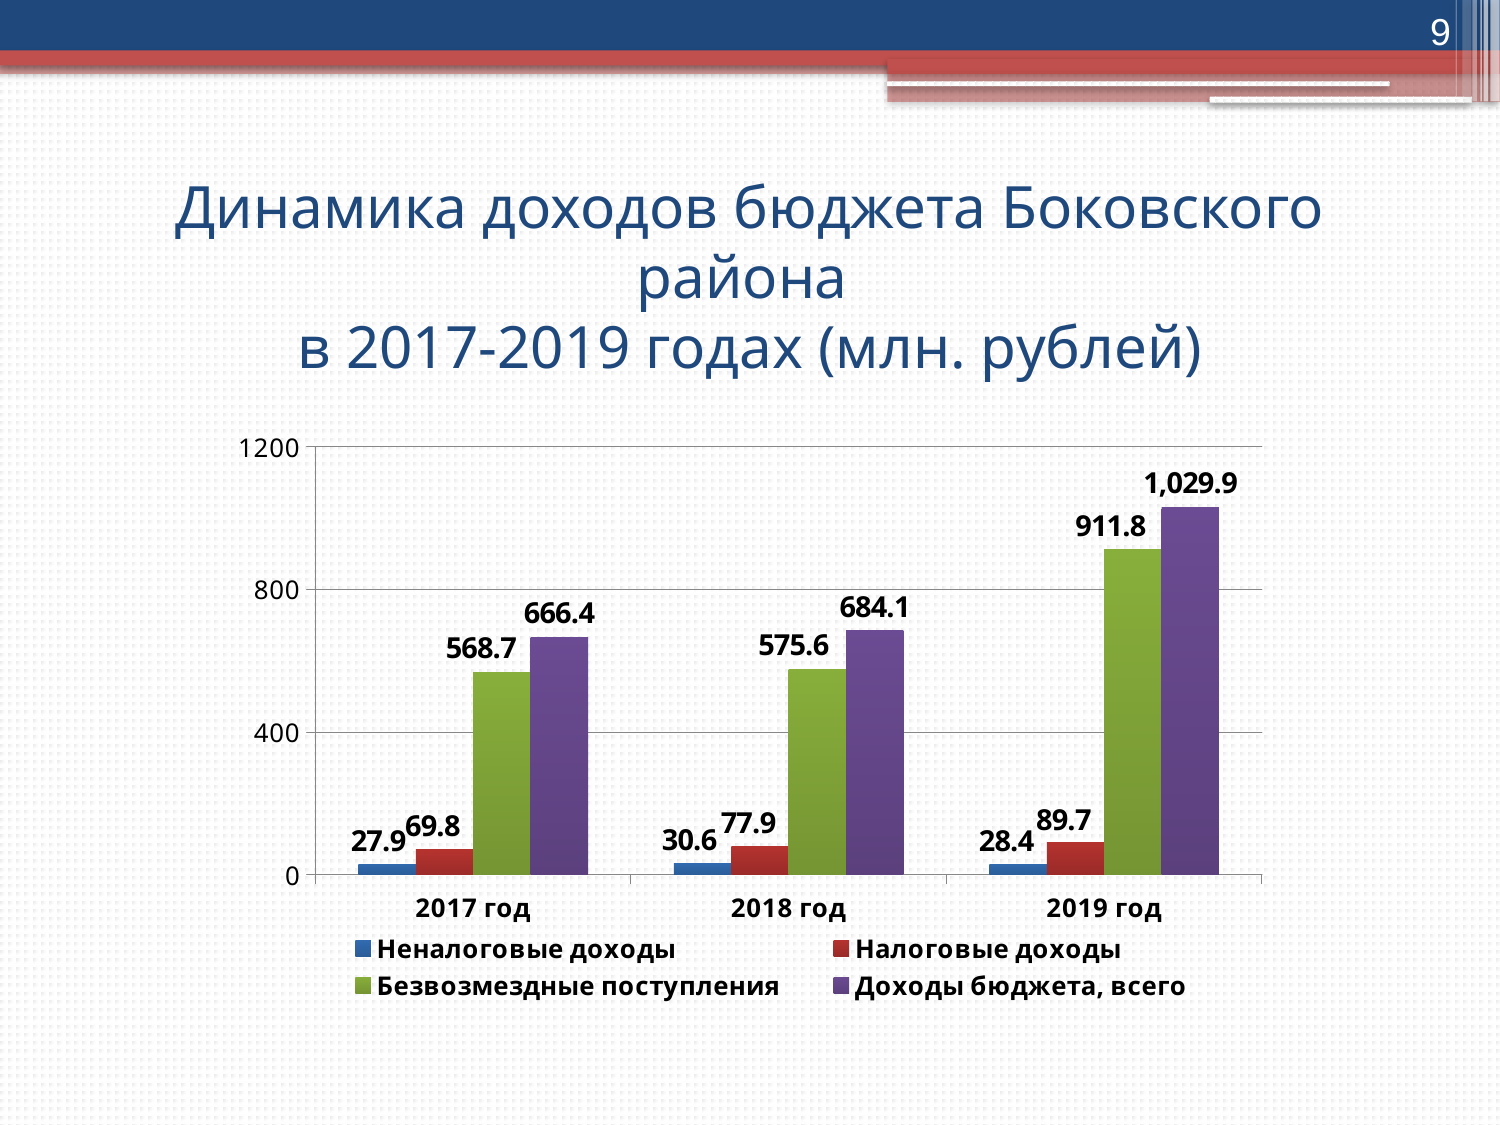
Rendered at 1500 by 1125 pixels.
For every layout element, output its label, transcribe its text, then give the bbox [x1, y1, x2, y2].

title Динамика доходов бюджета Боковского района в 2017-2019 годах (млн. рублей) [74, 187, 1426, 363]
chart [231, 427, 1279, 1021]
slide_number 9 [1340, 0, 1466, 61]
